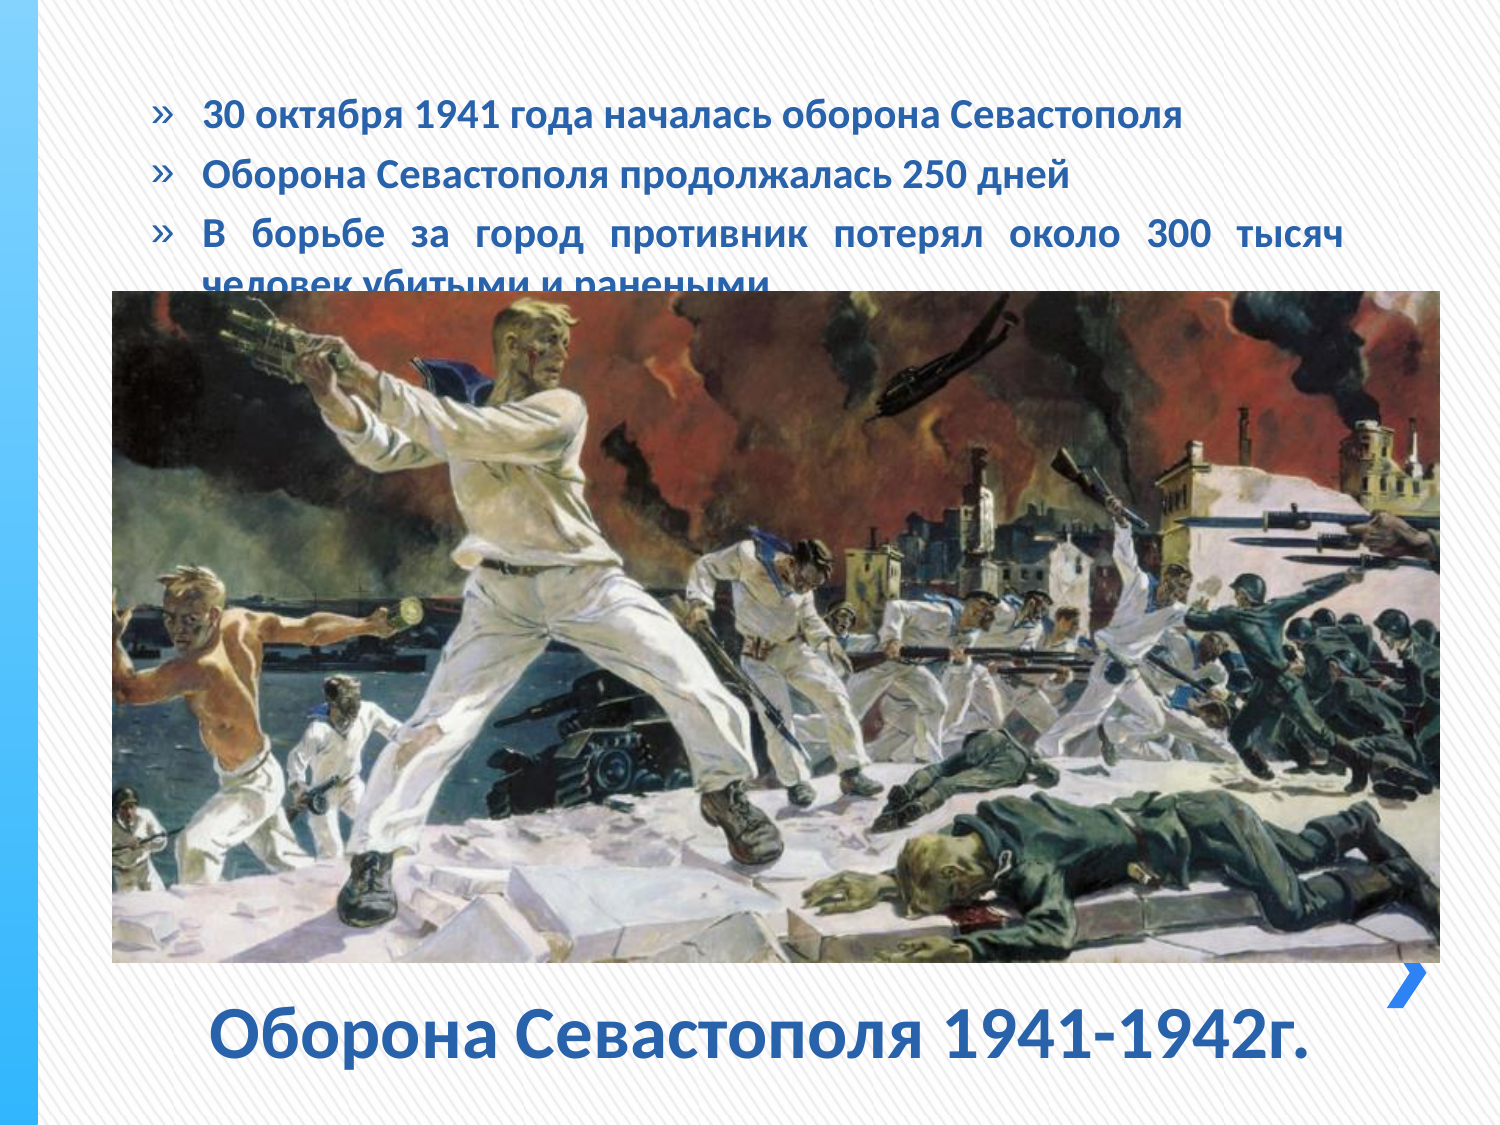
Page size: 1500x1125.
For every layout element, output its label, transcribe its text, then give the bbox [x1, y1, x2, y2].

title Оборона Севастополя 1941-1942г. [194, 964, 1383, 1081]
picture [37, 0, 1500, 1125]
list 30 октября 1941 года началась оборона Севастополя Оборона Севастополя продолжалась 250 дней В борьбе за город противник потерял около 300 тысяч человек убитыми и ранеными [135, 78, 1361, 291]
